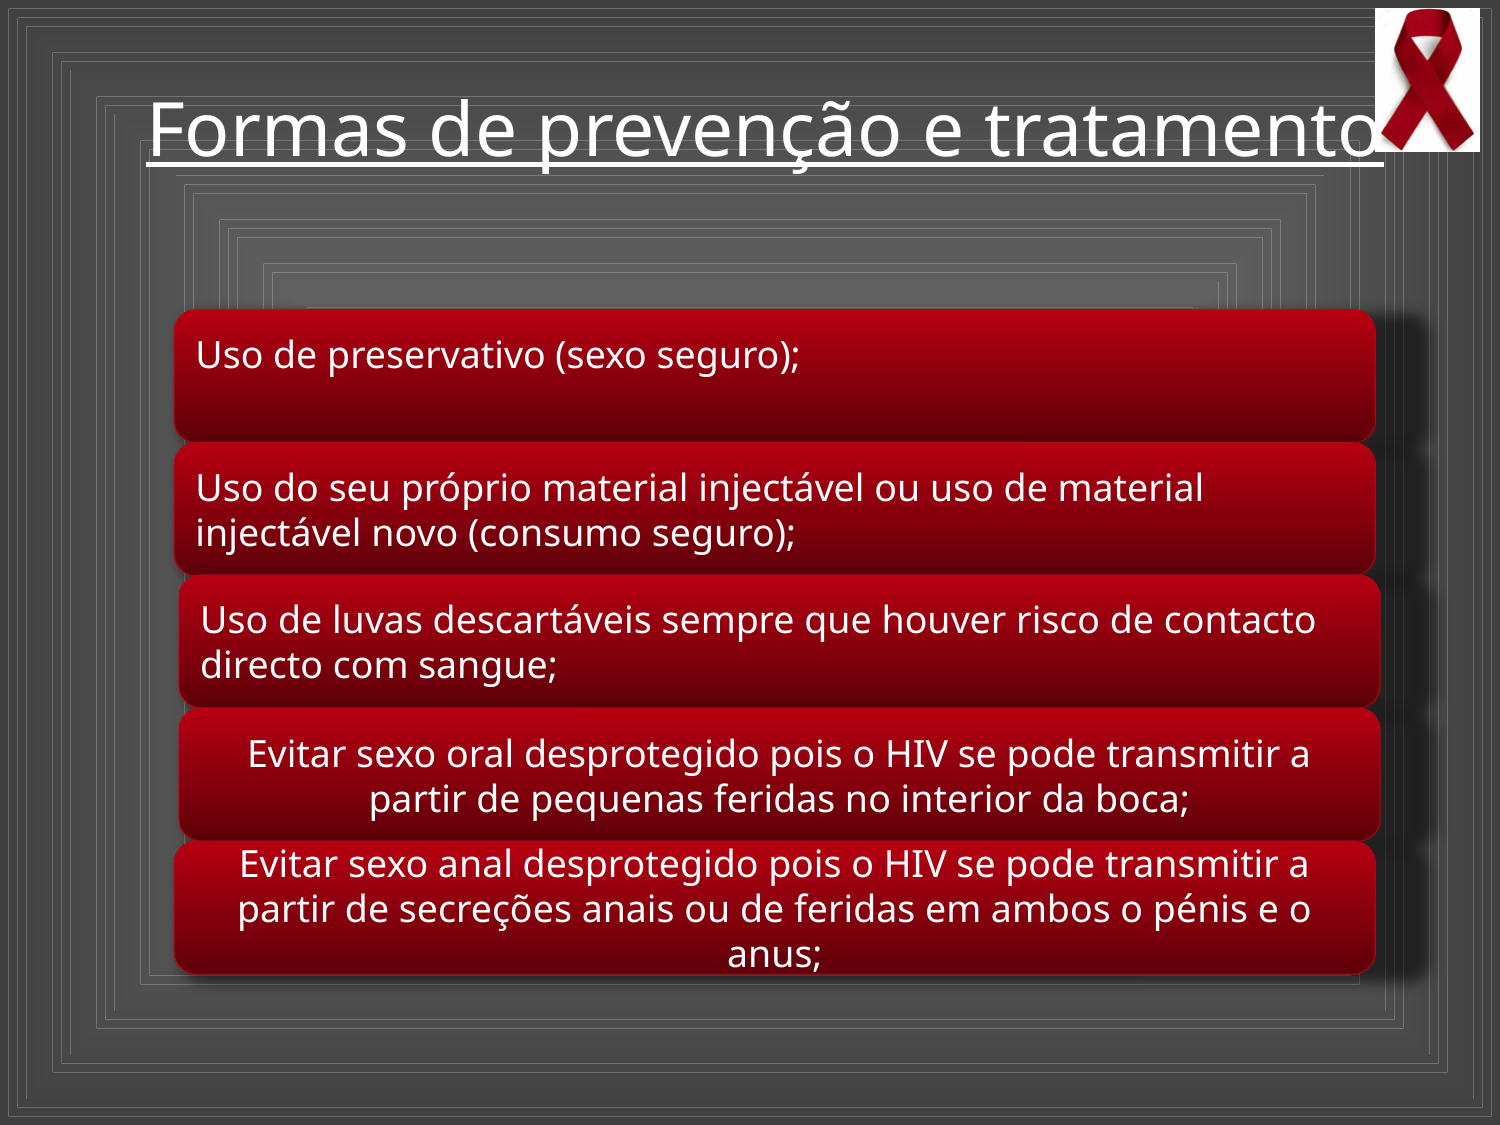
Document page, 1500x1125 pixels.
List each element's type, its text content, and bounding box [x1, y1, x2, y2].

text_box Uso de luvas descartáveis sempre que houver risco de contacto directo com sangue; [178, 574, 1381, 706]
text_box Uso do seu próprio material injectável ou uso de material injectável novo (consumo seguro); [173, 442, 1376, 575]
picture [1375, 8, 1480, 152]
text_box Evitar sexo anal desprotegido pois o HIV se pode transmitir a partir de secreções anais ou de feridas em ambos o pénis e o anus; [173, 840, 1376, 975]
text_box Evitar sexo oral desprotegido pois o HIV se pode transmitir a partir de pequenas feridas no interior da boca; [178, 707, 1381, 839]
title Formas de prevenção e tratamento [127, 46, 1403, 206]
text_box Uso de preservativo (sexo seguro); [173, 309, 1376, 441]
